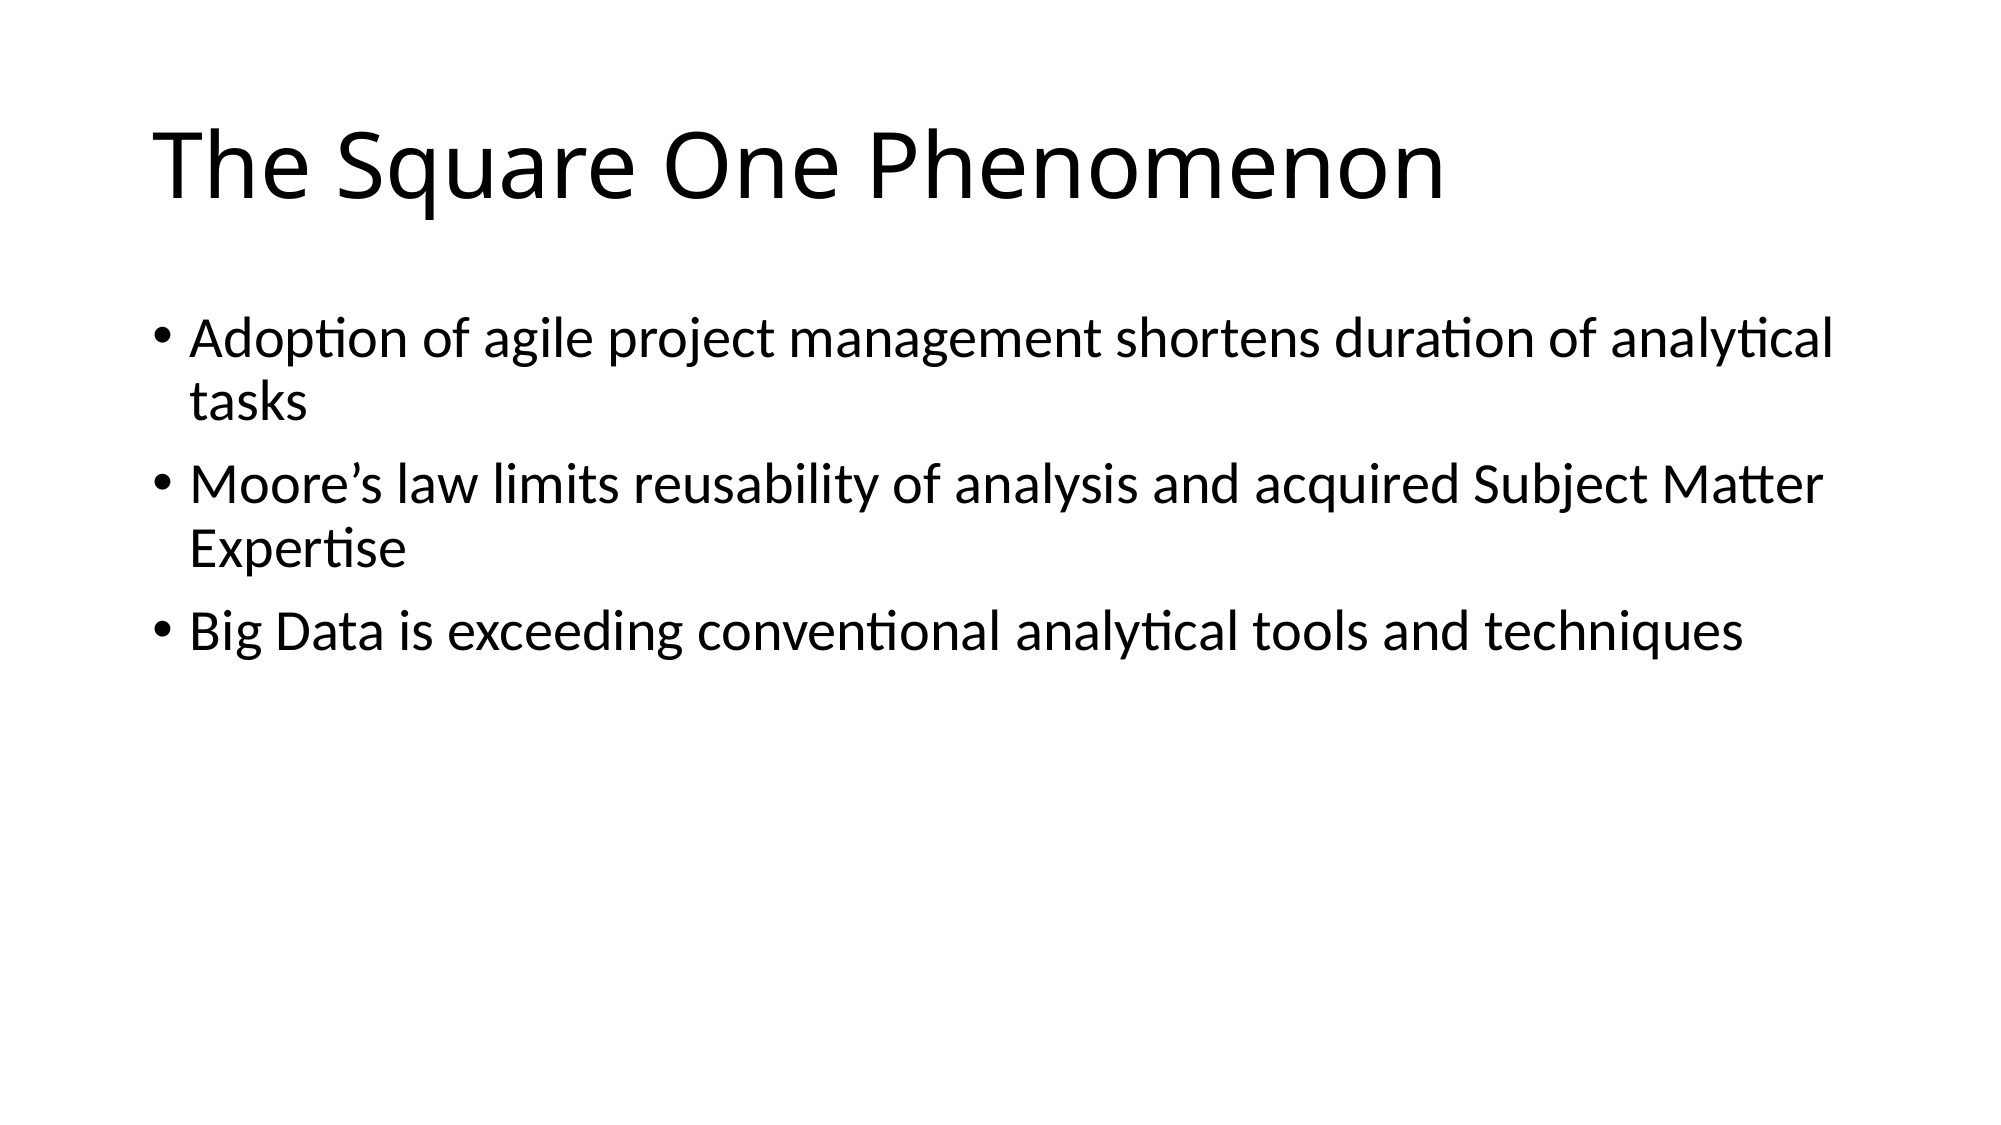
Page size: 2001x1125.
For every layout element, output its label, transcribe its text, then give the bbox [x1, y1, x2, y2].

list Adoption of agile project management shortens duration of analytical tasks Moore’s law limits reusability of analysis and acquired Subject Matter Expertise Big Data is exceeding conventional analytical tools and techniques [137, 299, 1863, 1014]
title The Square One Phenomenon [137, 59, 1863, 278]
